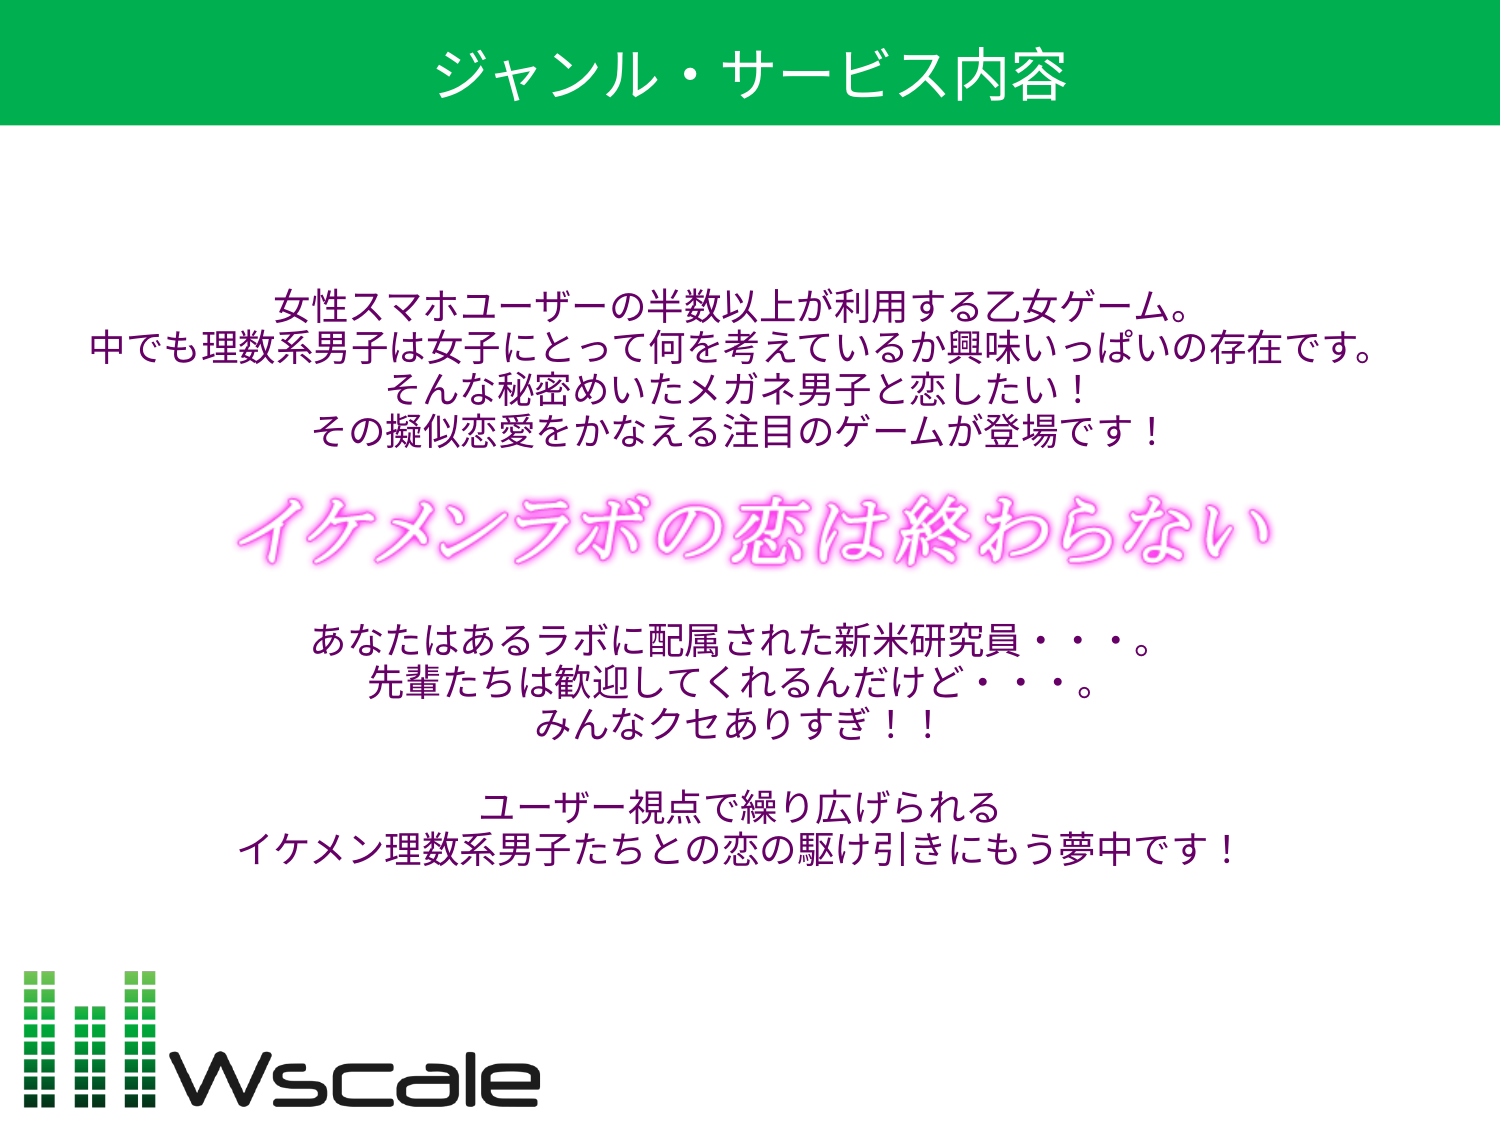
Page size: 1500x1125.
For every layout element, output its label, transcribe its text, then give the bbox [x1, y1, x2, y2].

text_box ジャンル・サービス内容 [74, 30, 1425, 117]
text_box 女性スマホユーザーの半数以上が利用する乙女ゲーム。 中でも理数系男子は女子にとって何を考えているか興味いっぱいの存在です。 そんな秘密めいたメガネ男子と恋したい！ その擬似恋愛をかなえる注目のゲームが登場です！ あなたはあるラボに配属された新米研究員・・・。 先輩たちは歓迎してくれるんだけど・・・。 みんなクセありすぎ！！ ユーザー視点で繰り広げられる イケメン理数系男子たちとの恋の駆け引きにもう夢中です！ [53, 231, 1430, 917]
picture [115, 325, 1367, 717]
picture [0, 954, 561, 1125]
